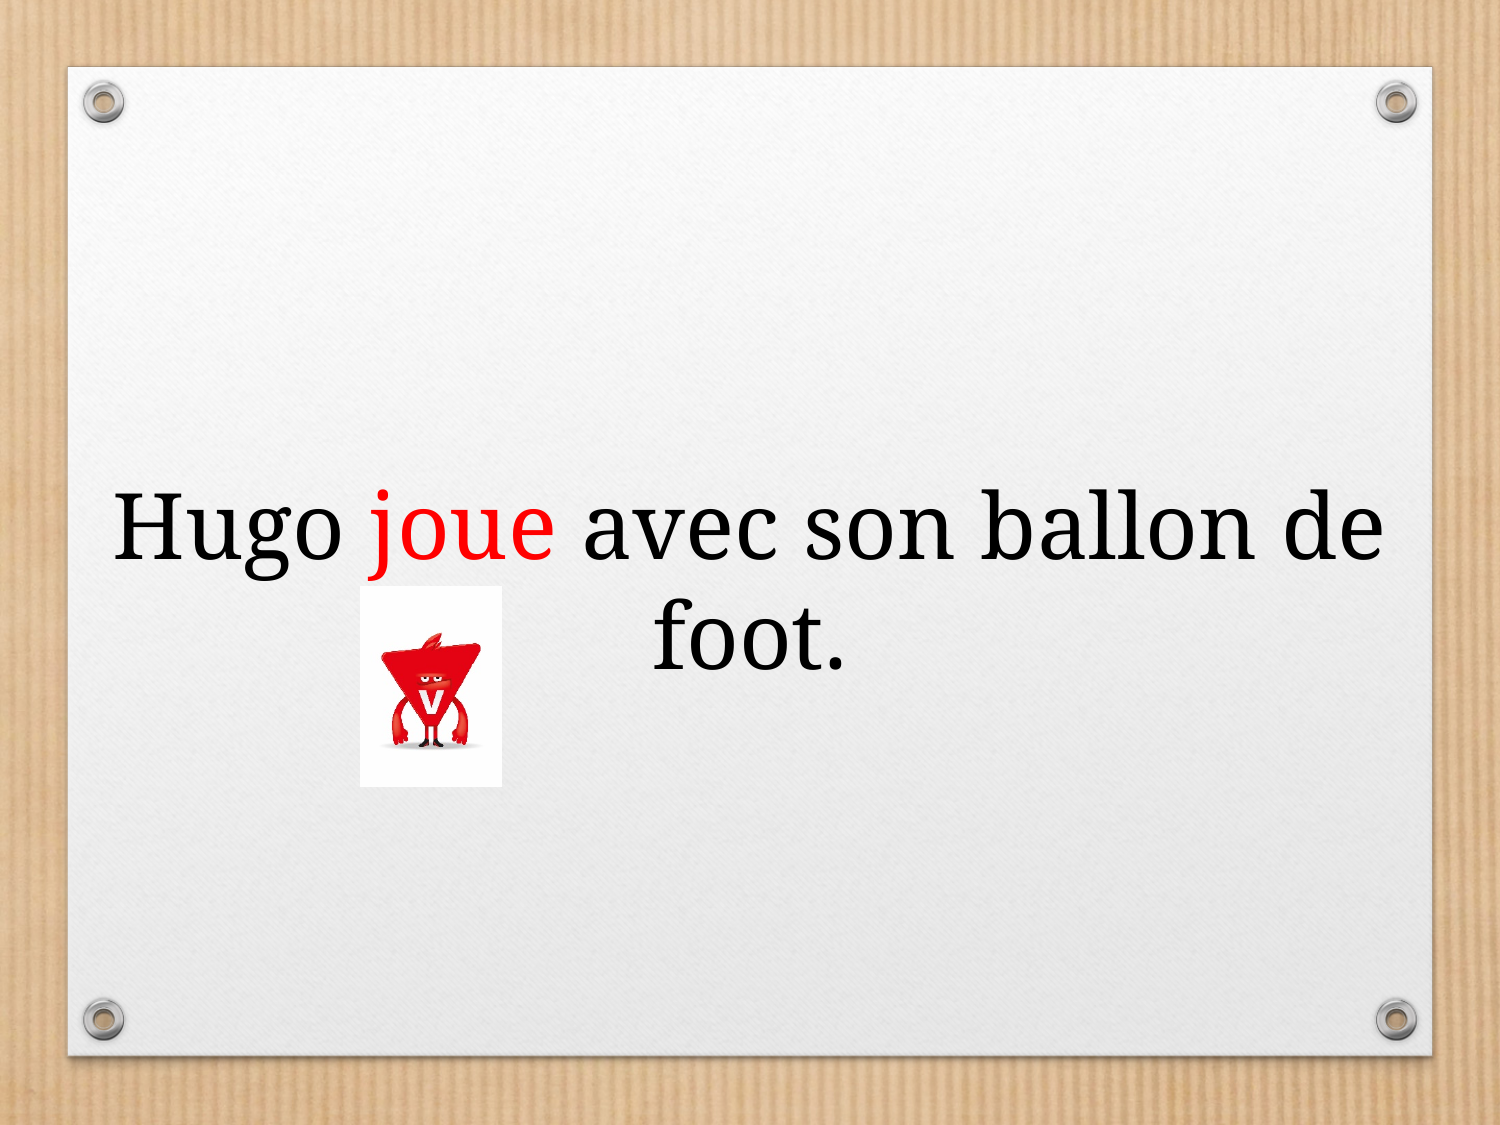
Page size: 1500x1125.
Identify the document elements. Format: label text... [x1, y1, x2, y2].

picture [0, 0, 1500, 1125]
text_box Hugo joue avec son ballon de foot. [64, 460, 1436, 696]
